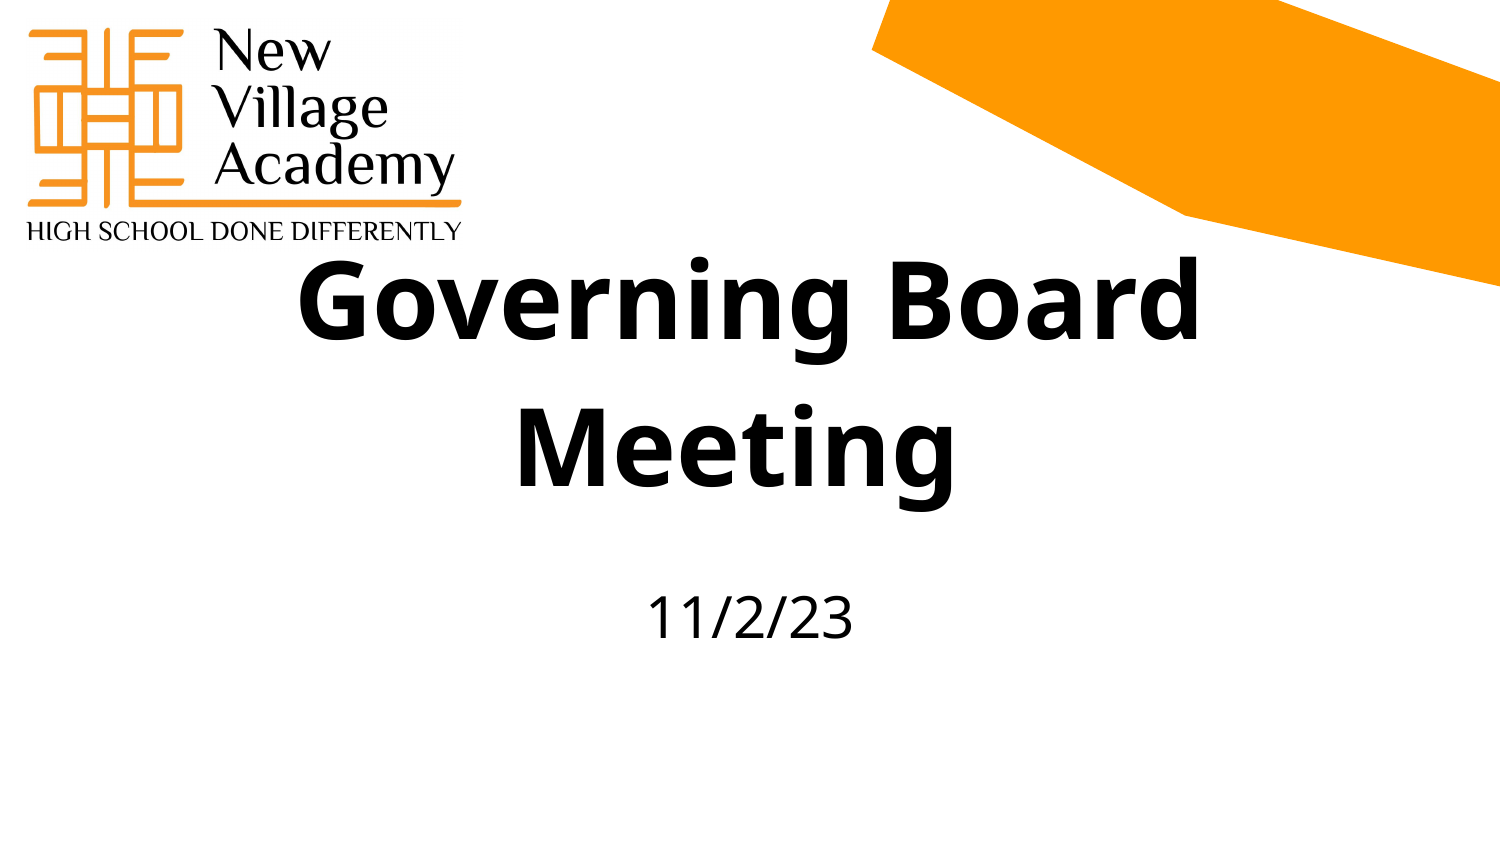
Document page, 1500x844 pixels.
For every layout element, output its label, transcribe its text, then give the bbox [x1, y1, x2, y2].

picture [26, 18, 463, 252]
title Governing Board Meeting [51, 122, 1449, 534]
subtitle 11/2/23 [51, 561, 1449, 692]
